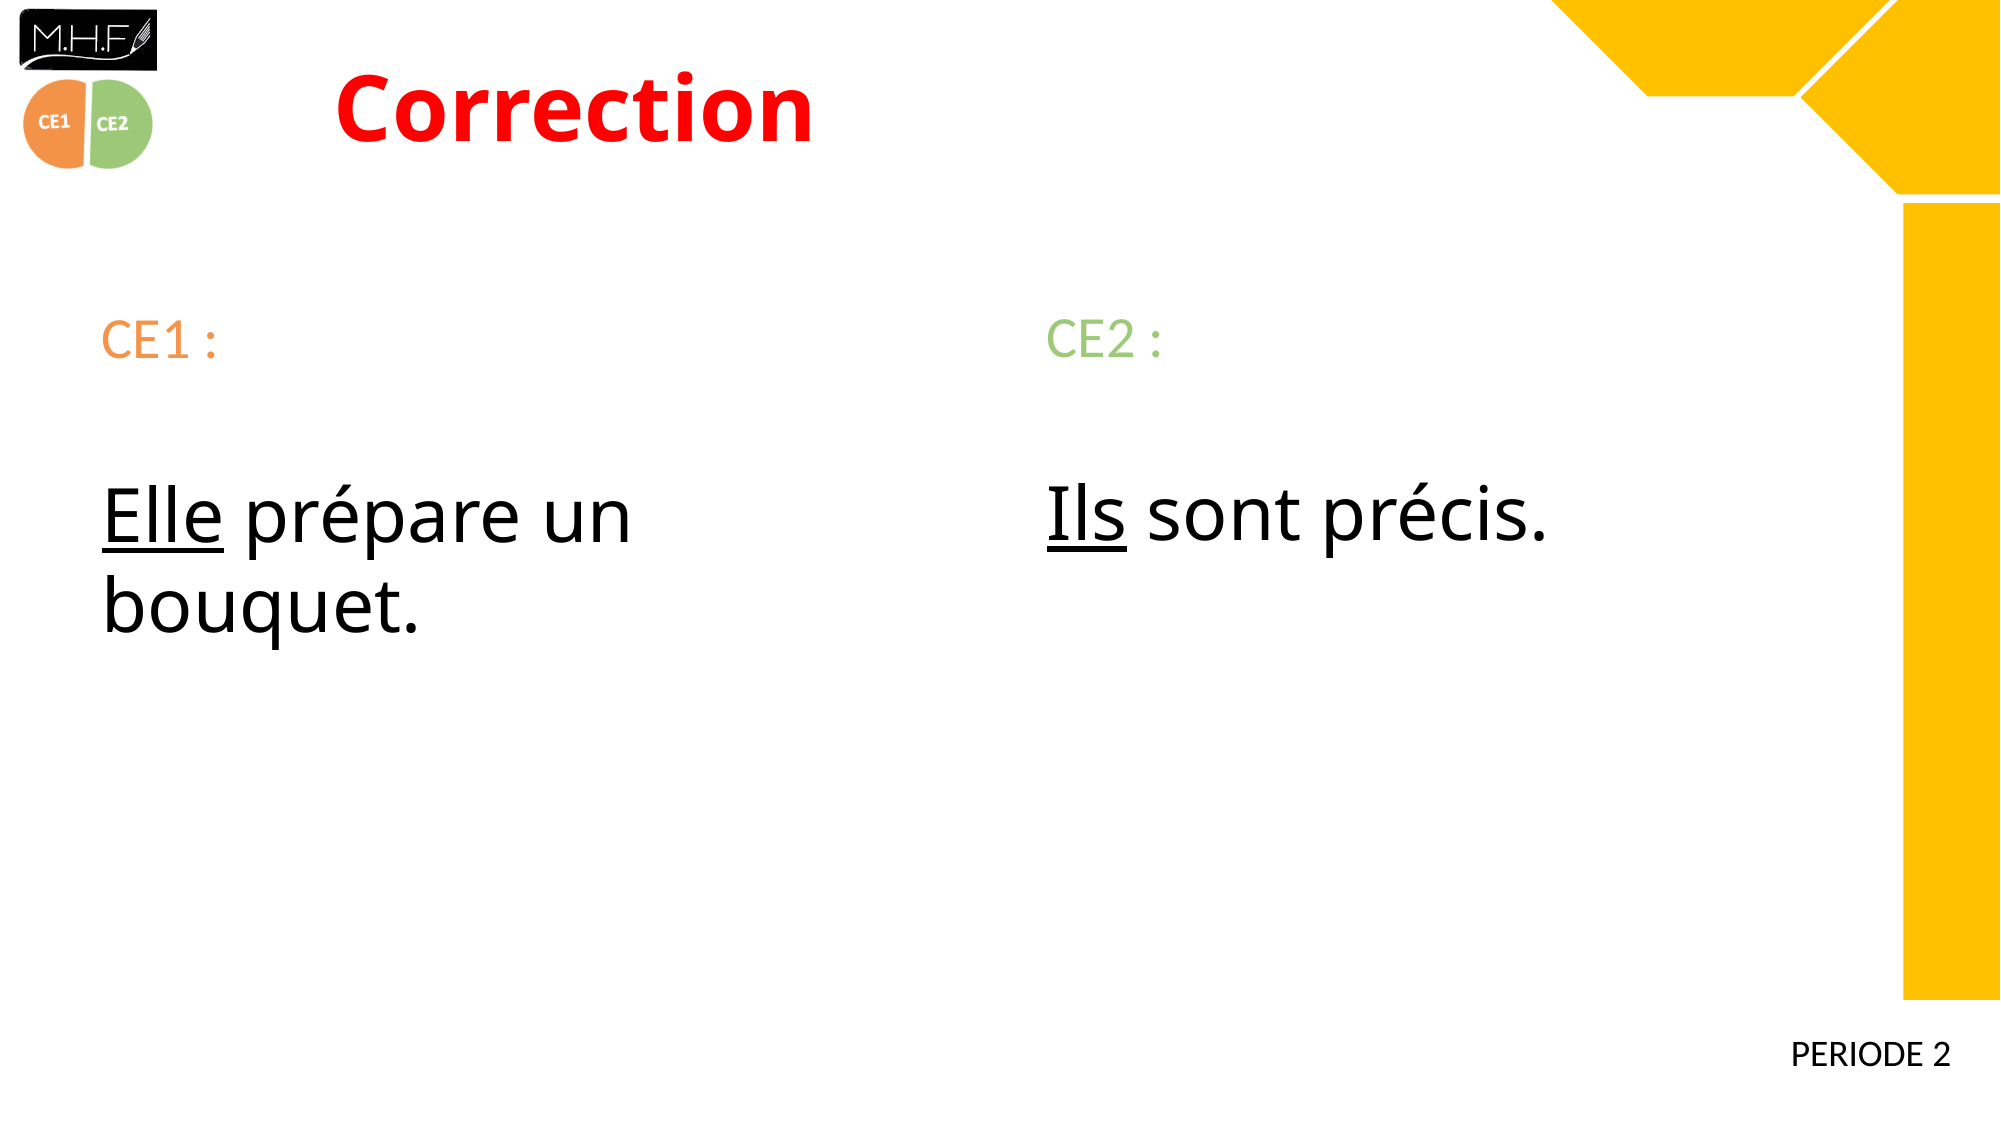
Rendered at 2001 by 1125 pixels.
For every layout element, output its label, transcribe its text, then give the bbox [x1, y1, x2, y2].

picture [1, 7, 177, 207]
list CE1 : Elle prépare un bouquet. [86, 300, 897, 1015]
text_box PERIODE 2 [1362, 1021, 1967, 1125]
text_box [1799, 0, 2000, 196]
text_box [1549, 0, 1892, 98]
title Correction [318, 3, 1865, 221]
text_box CE2 : Ils sont précis. [1031, 299, 1853, 1014]
text_box [1902, 202, 2000, 1001]
